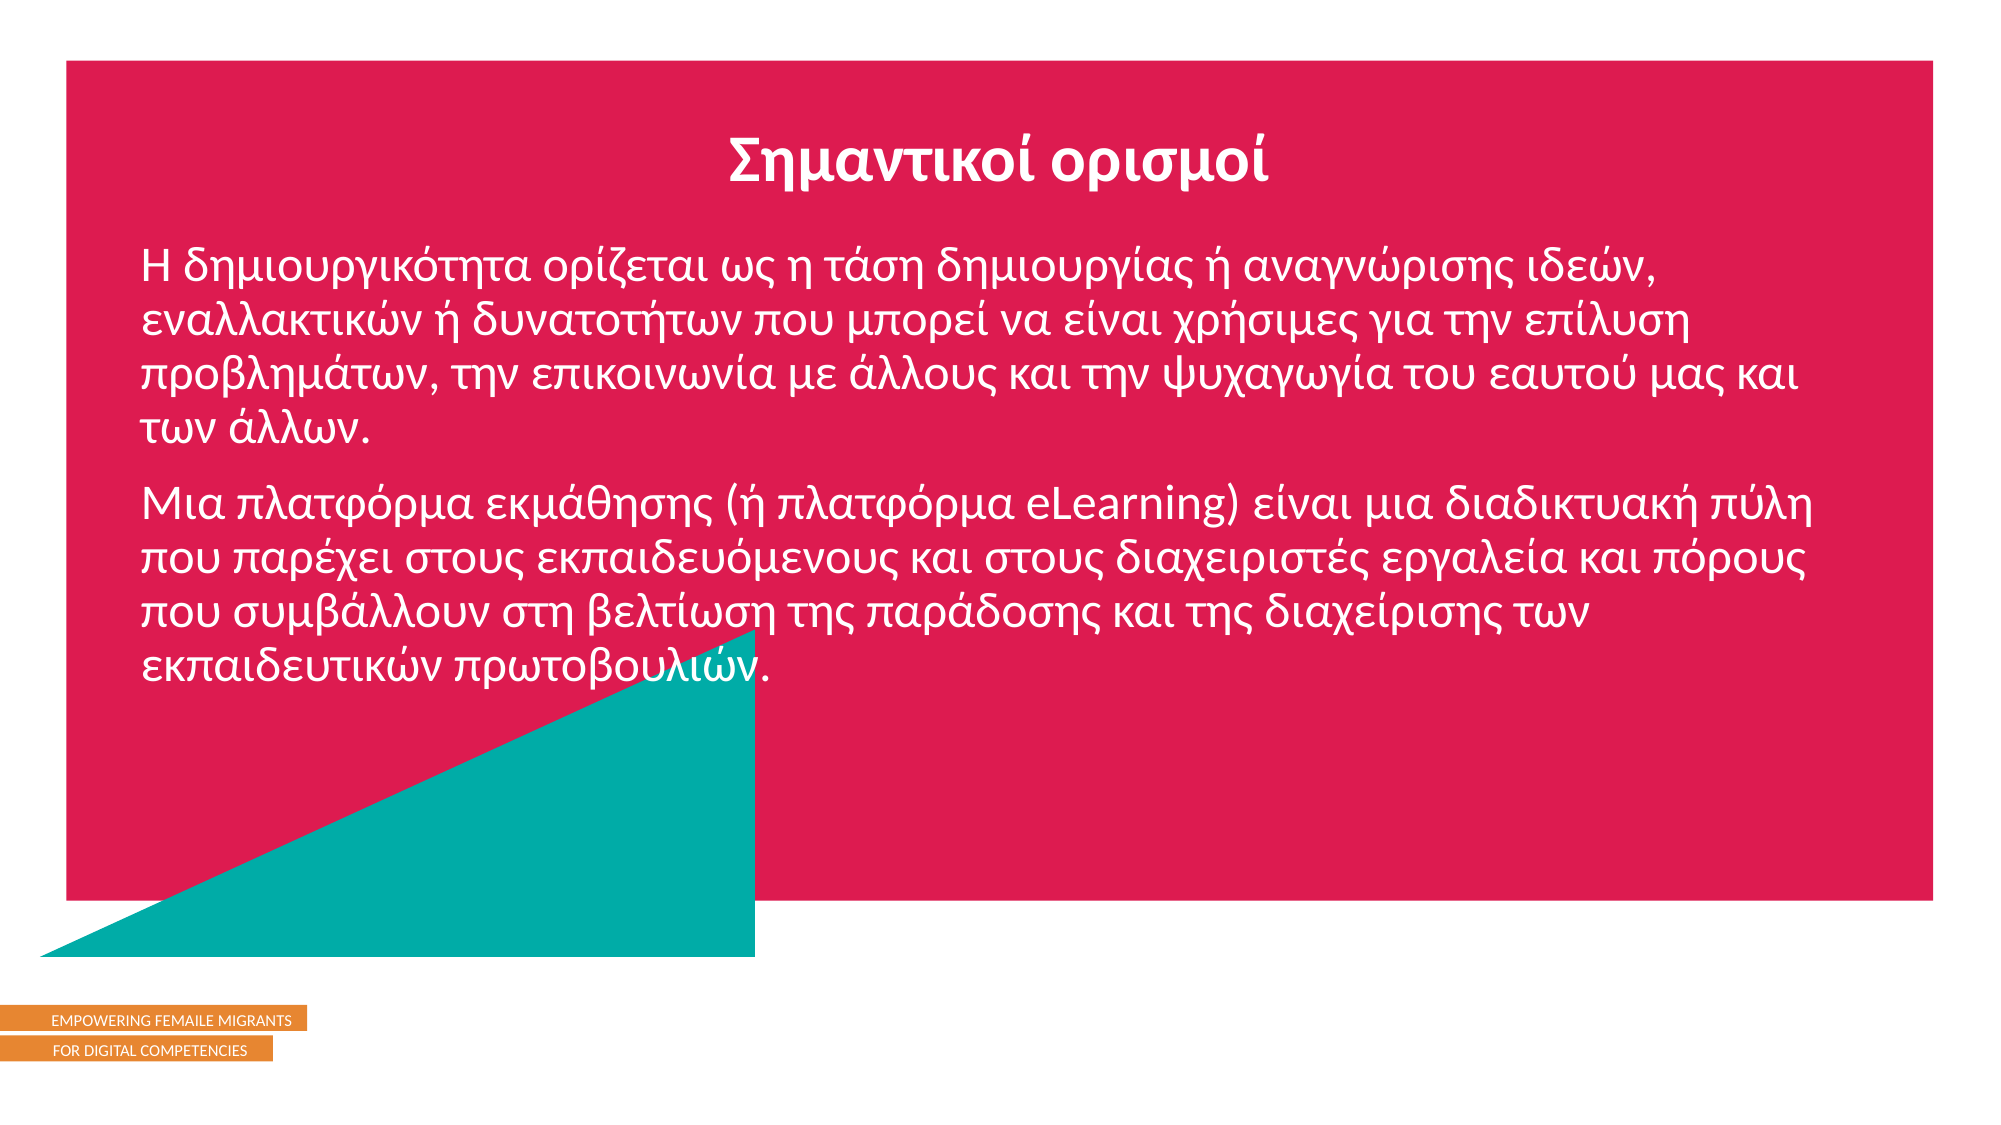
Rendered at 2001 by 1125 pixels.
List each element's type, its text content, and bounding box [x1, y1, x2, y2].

text_box Η δημιουργικότητα ορίζεται ως η τάση δημιουργίας ή αναγνώρισης ιδεών, εναλλακτικών ή δυνατοτήτων που μπορεί να είναι χρήσιμες για την επίλυση προβλημάτων, την επικοινωνία με άλλους και την ψυχαγωγία του εαυτού μας και των άλλων. Μια πλατφόρμα εκμάθησης (ή πλατφόρμα eLearning) είναι μια διαδικτυακή πύλη που παρέχει στους εκπαιδευόμενους και στους διαχειριστές εργαλεία και πόρους που συμβάλλουν στη βελτίωση της παράδοσης και της διαχείρισης των εκπαιδευτικών πρωτοβουλιών. [125, 230, 1874, 866]
text_box Σημαντικοί ορισμοί [125, 116, 1874, 230]
